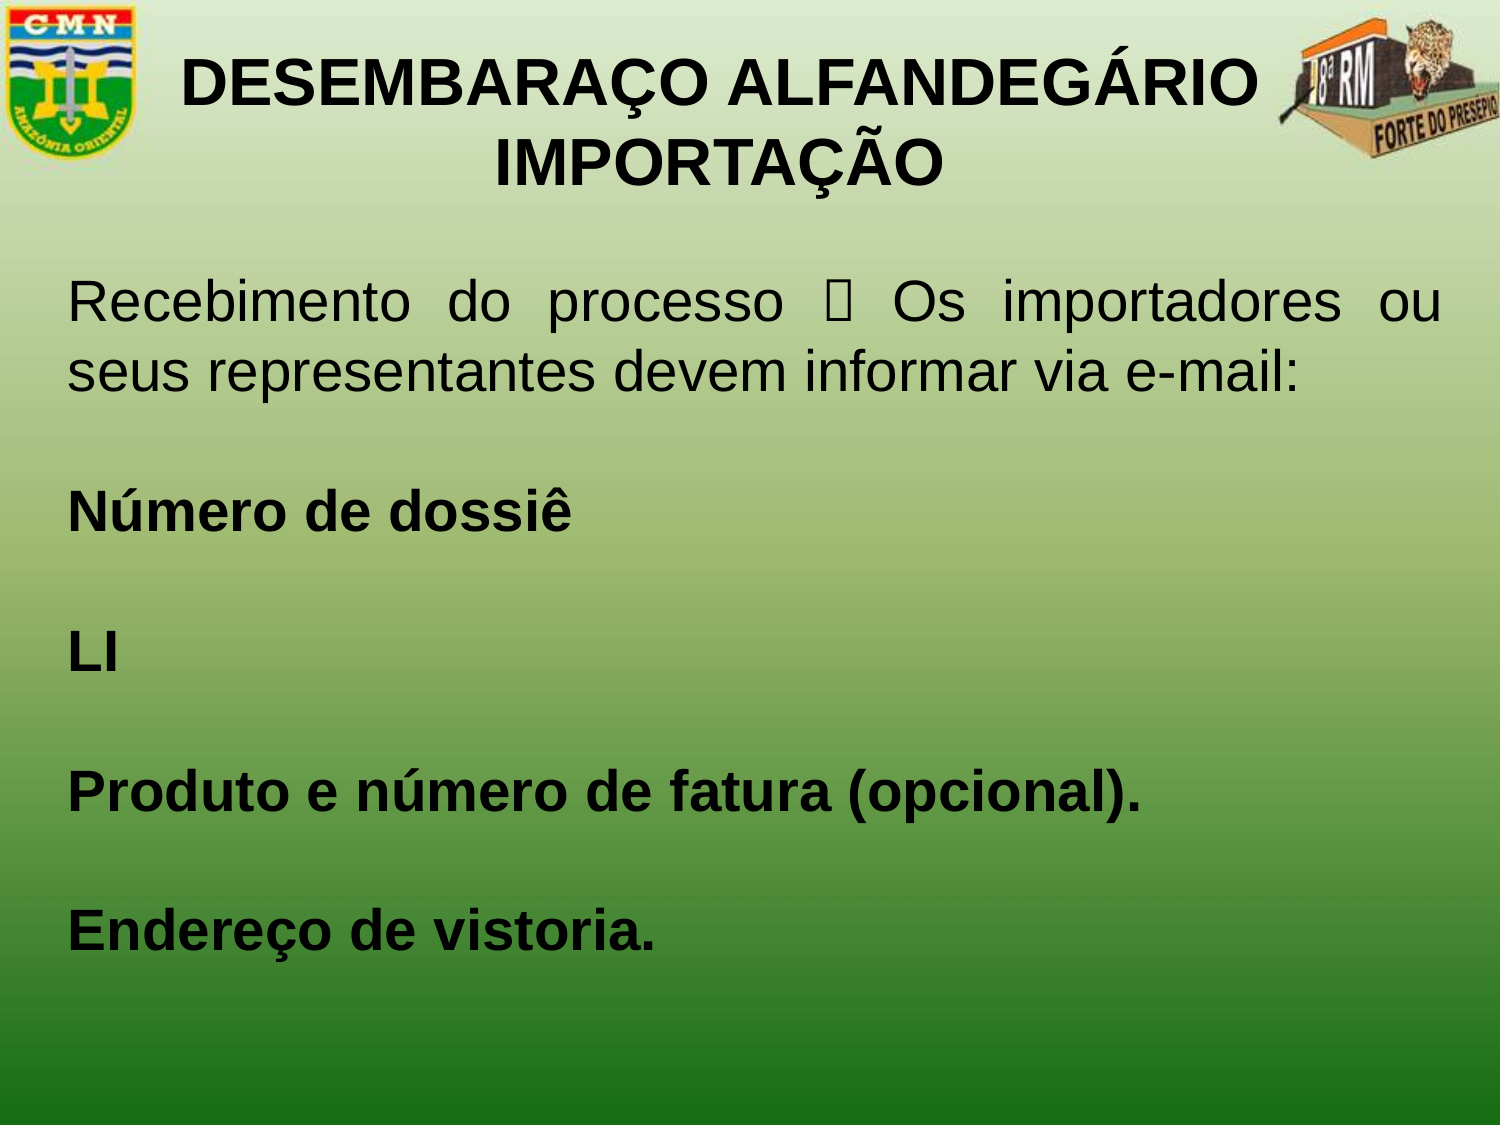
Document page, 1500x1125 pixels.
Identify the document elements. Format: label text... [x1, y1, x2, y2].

text_box Recebimento do processo  Os importadores ou seus representantes devem informar via e-mail: Número de dossiê LI Produto e número de fatura (opcional). Endereço de vistoria. [53, 255, 1459, 1040]
picture [0, 0, 1500, 1125]
text_box DESEMBARAÇO ALFANDEGÁRIO IMPORTAÇÃO [64, 30, 1376, 207]
